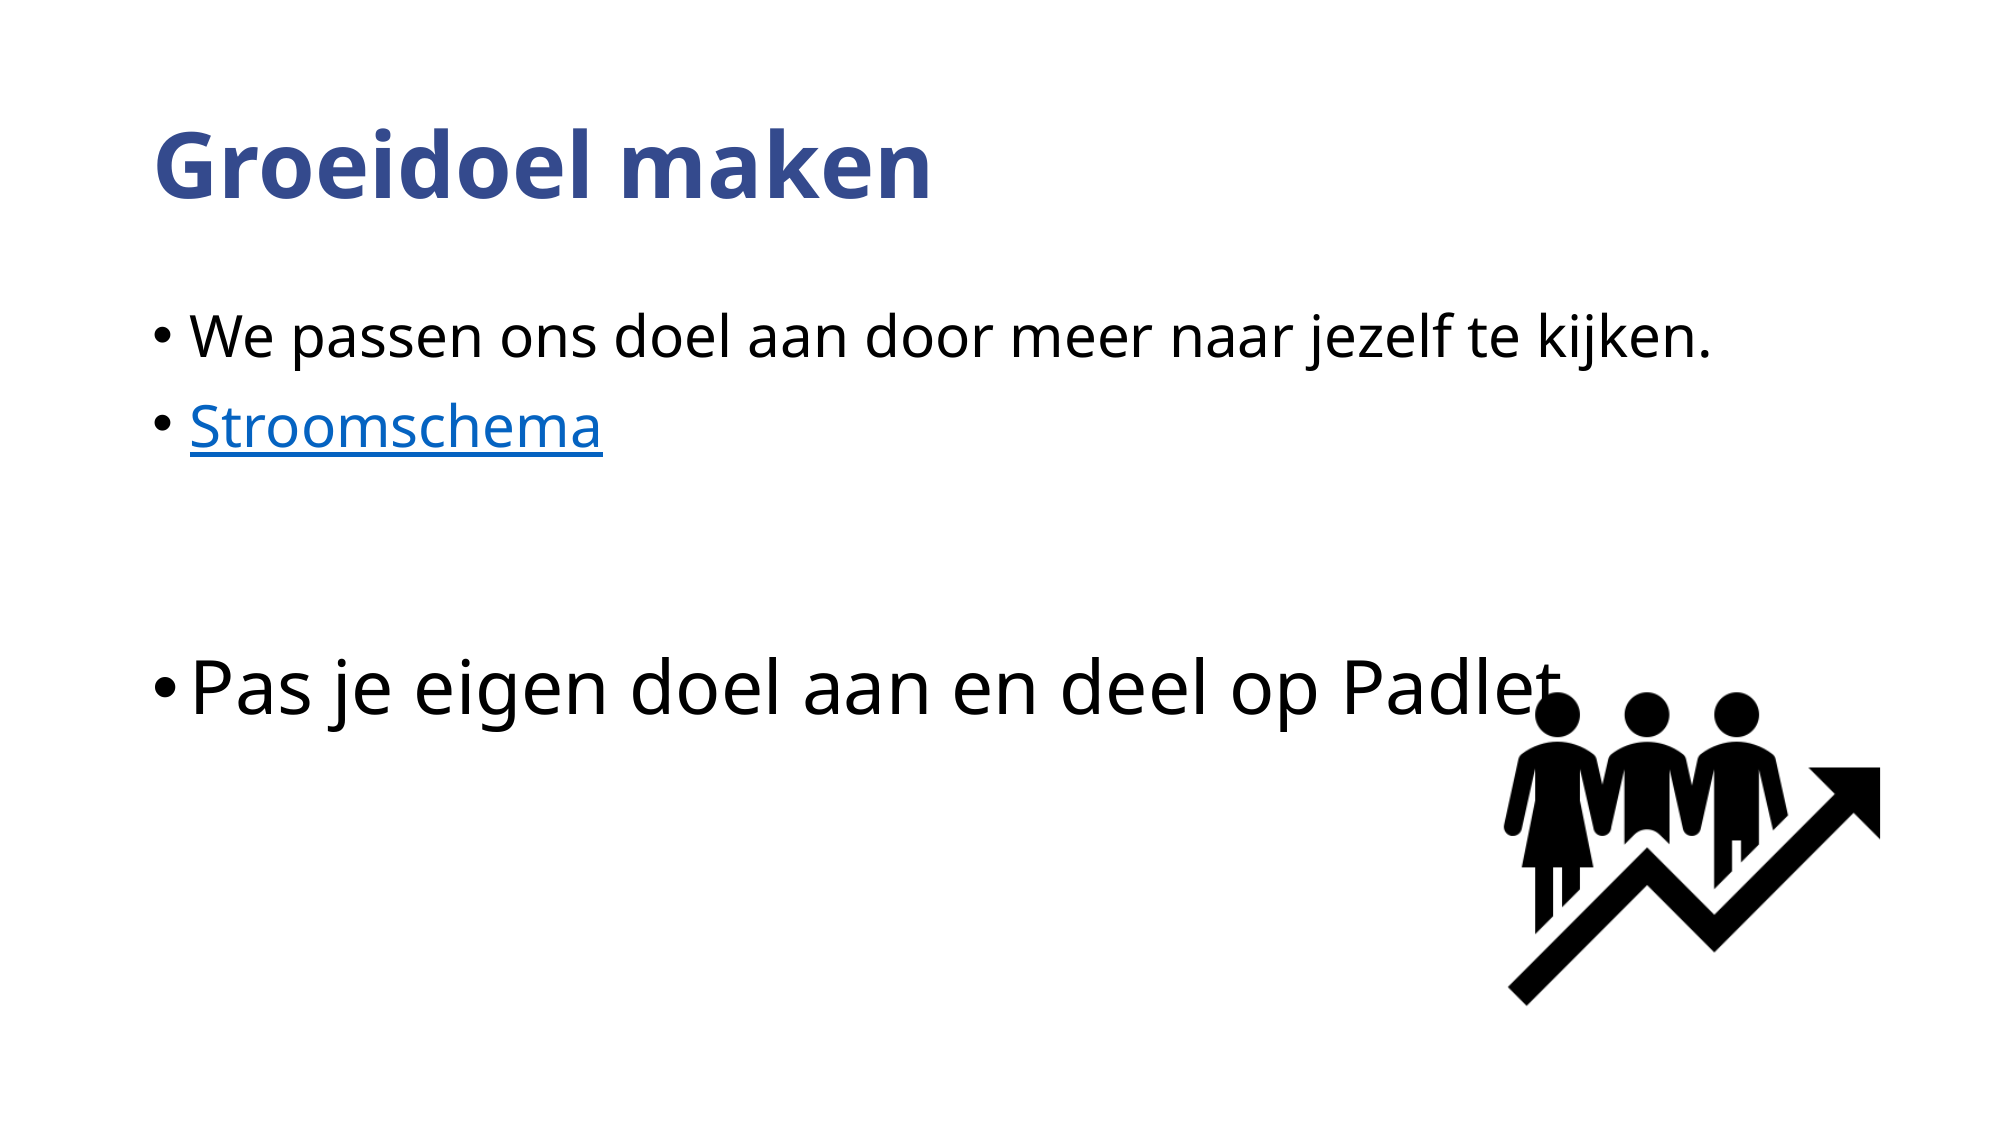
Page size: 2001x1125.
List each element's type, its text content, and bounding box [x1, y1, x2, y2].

list We passen ons doel aan door meer naar jezelf te kijken. Stroomschema Pas je eigen doel aan en deel op Padlet [137, 299, 1863, 863]
picture [1477, 625, 1907, 1056]
title Groeidoel maken [137, 59, 1863, 278]
